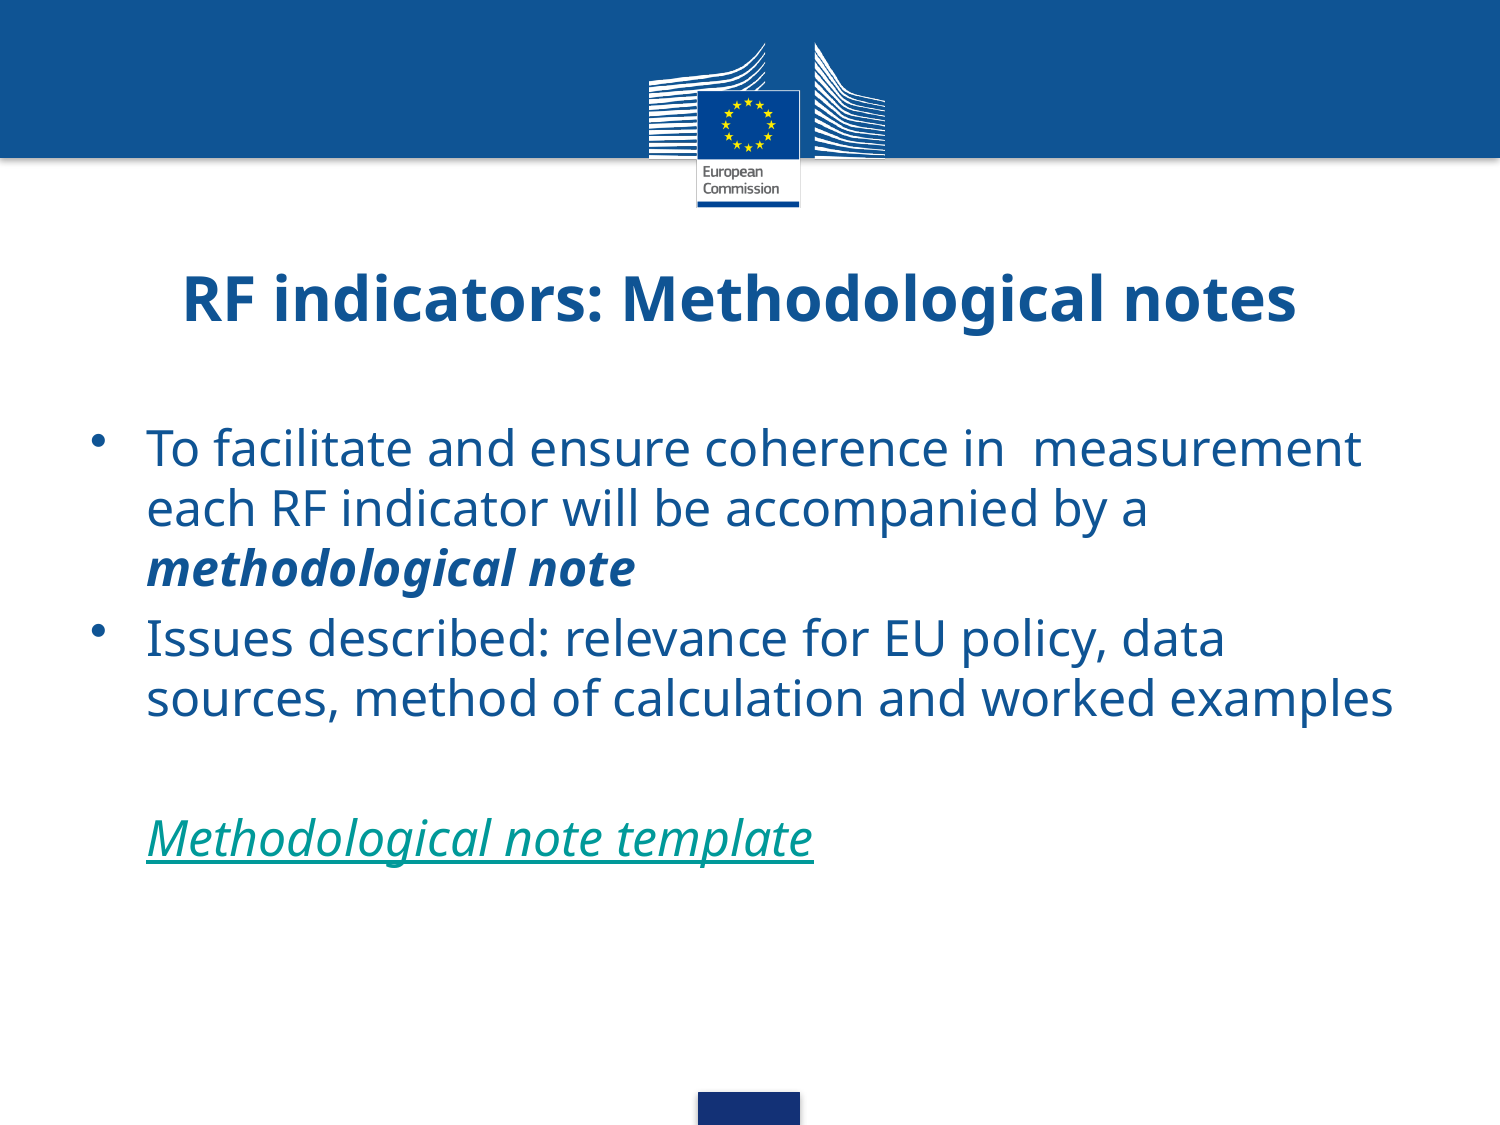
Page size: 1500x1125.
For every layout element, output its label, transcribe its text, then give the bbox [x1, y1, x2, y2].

picture [649, 42, 885, 208]
title RF indicators: Methodological notes [64, 219, 1415, 374]
list To facilitate and ensure coherence in measurement each RF indicator will be accompanied by a methodological note Issues described: relevance for EU policy, data sources, method of calculation and worked examples Methodological note template [75, 408, 1425, 988]
